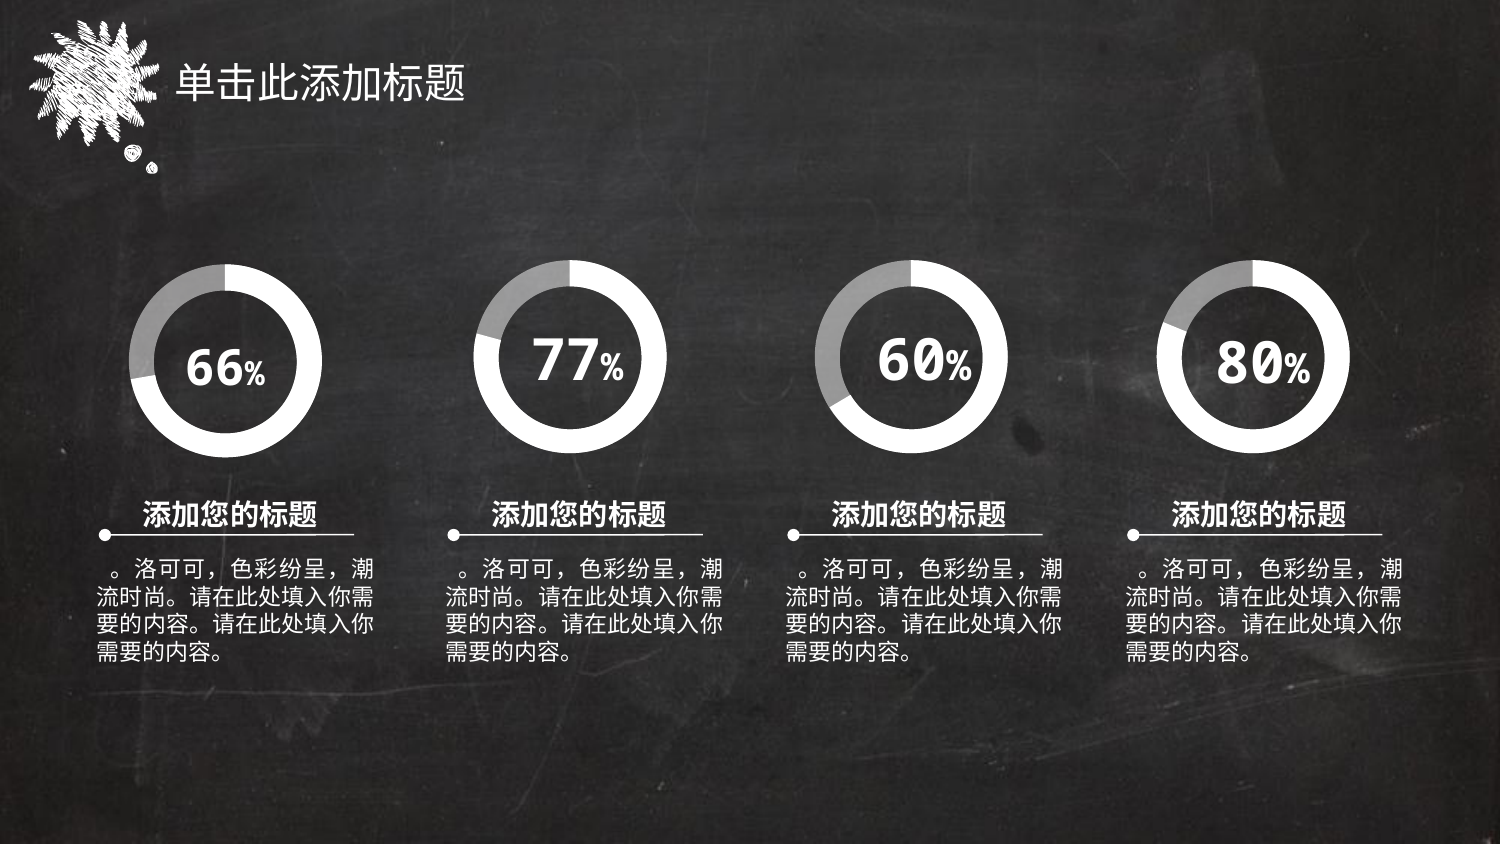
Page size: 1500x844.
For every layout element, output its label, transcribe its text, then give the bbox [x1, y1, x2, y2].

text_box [1110, 488, 1419, 702]
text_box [29, 19, 160, 174]
text_box 单击此添加标题 [163, 49, 561, 114]
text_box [81, 488, 390, 702]
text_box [430, 488, 739, 702]
text_box 77% [516, 314, 651, 400]
text_box [130, 264, 322, 458]
text_box [1156, 260, 1350, 454]
text_box [814, 260, 910, 409]
picture [0, 0, 1500, 844]
text_box [1162, 260, 1252, 331]
text_box 80% [1200, 317, 1335, 403]
text_box [128, 264, 224, 379]
text_box 66% [170, 328, 305, 403]
text_box [829, 260, 1008, 454]
text_box [476, 260, 569, 340]
text_box [473, 260, 667, 454]
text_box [770, 488, 1079, 702]
text_box 60% [861, 314, 997, 400]
